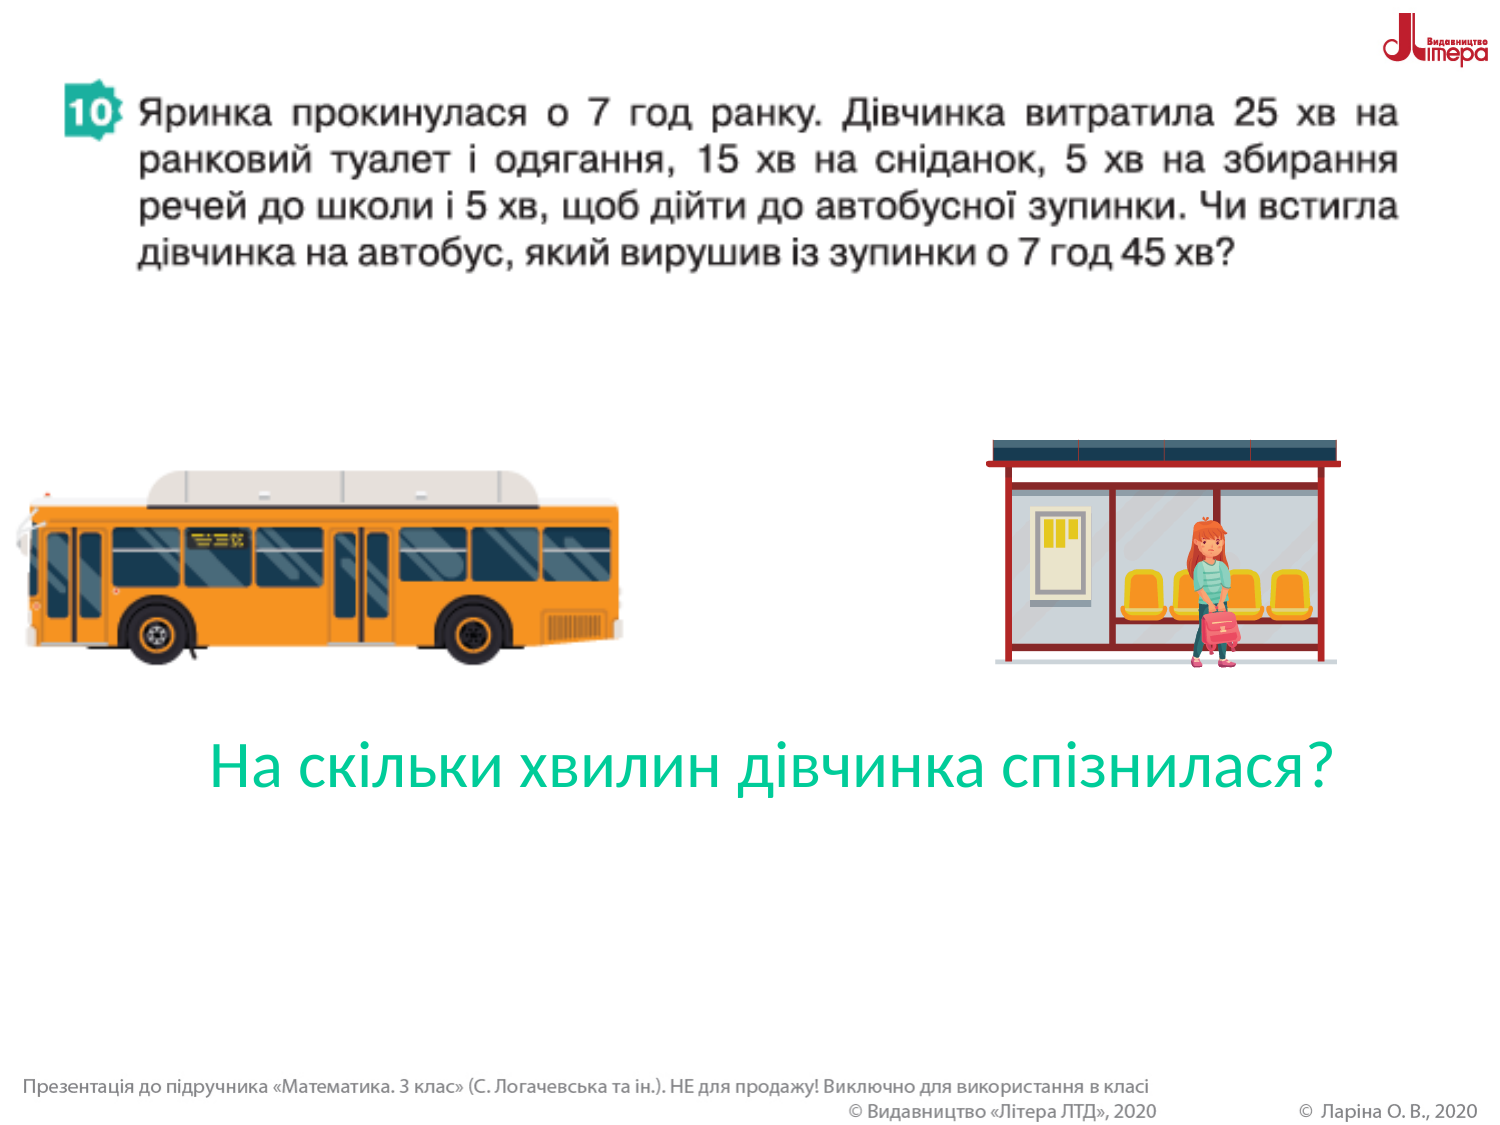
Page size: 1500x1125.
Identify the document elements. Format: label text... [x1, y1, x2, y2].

picture [0, 0, 1500, 1125]
text_box На скільки хвилин дівчинка спізнилася? [76, 696, 1471, 827]
